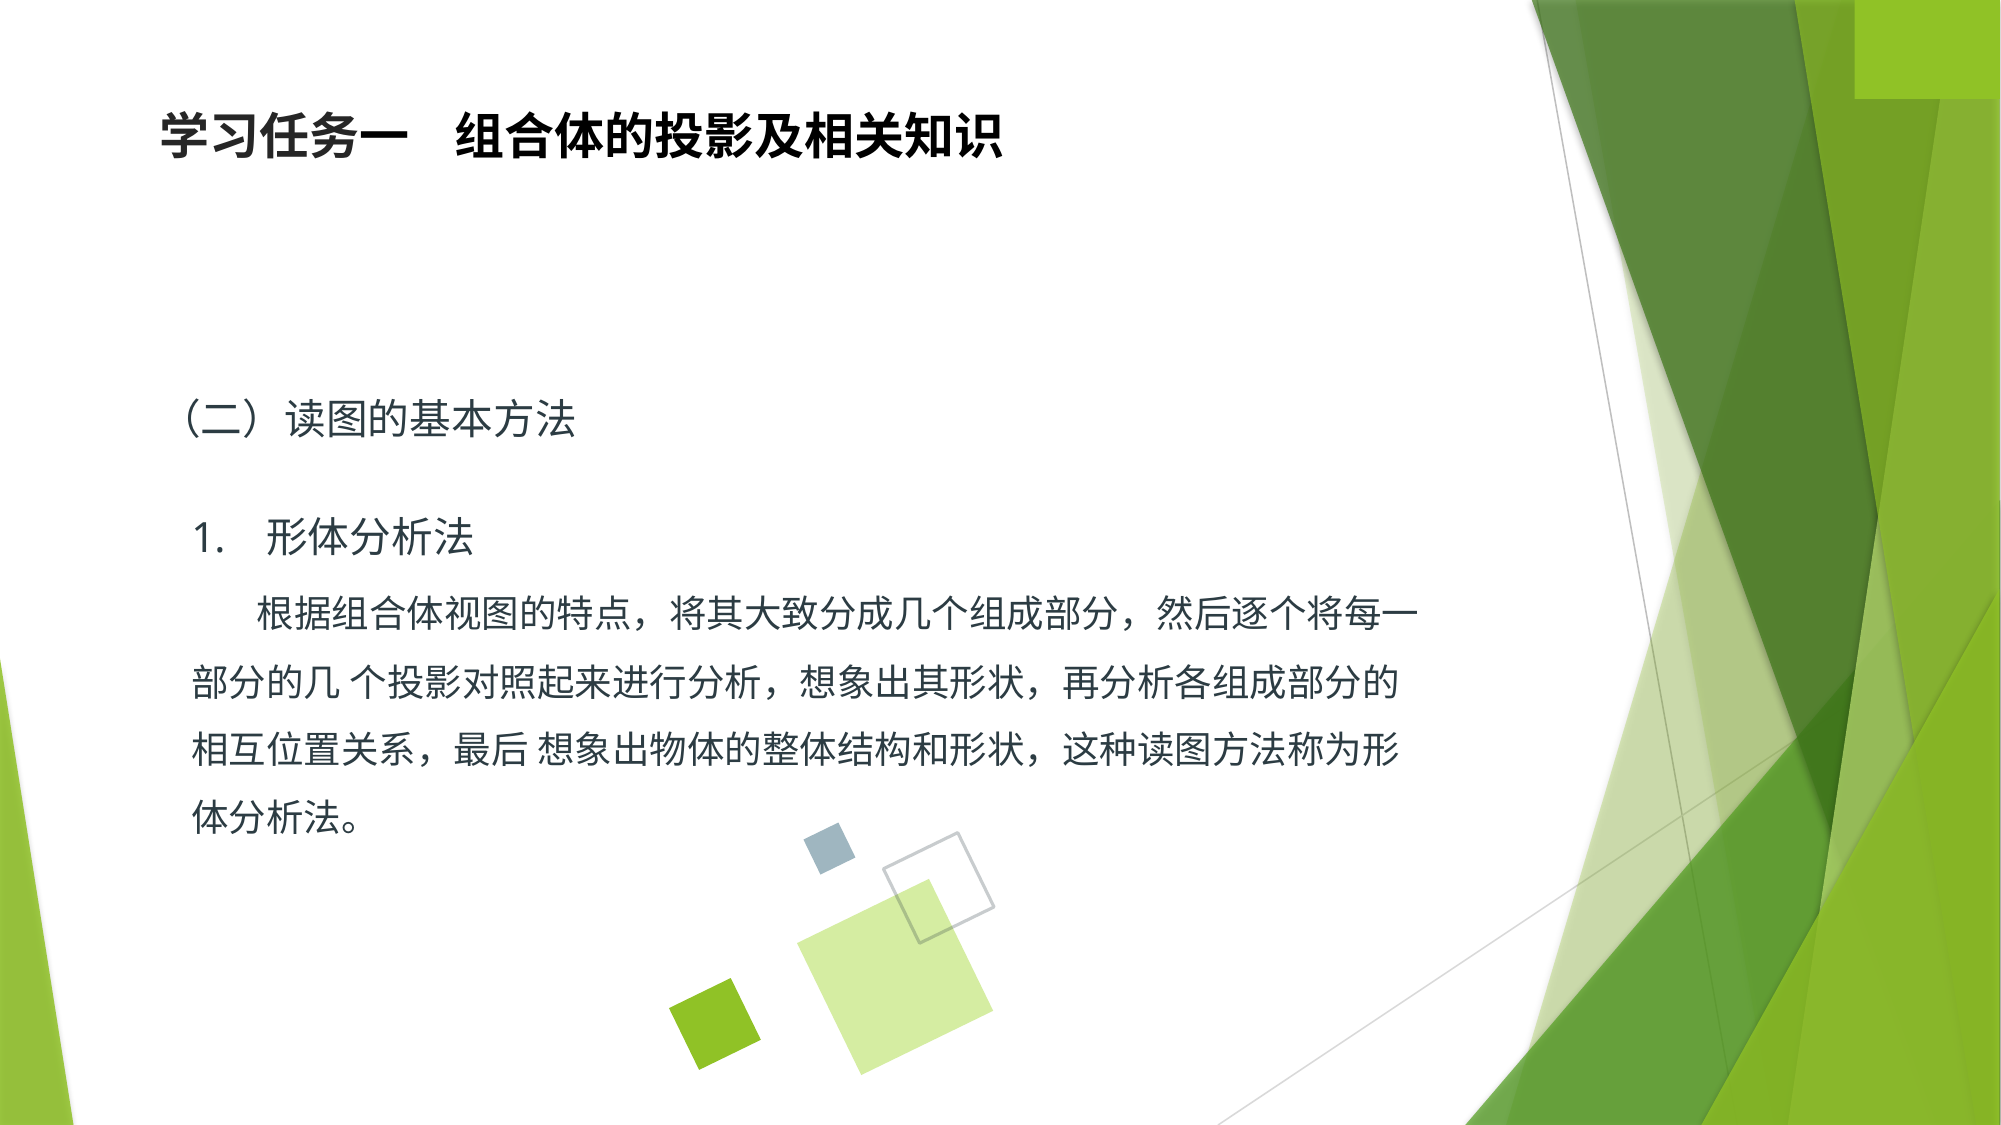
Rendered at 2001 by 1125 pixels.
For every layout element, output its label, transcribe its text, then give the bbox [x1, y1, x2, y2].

text_box （二）读图的基本方法 [144, 335, 1533, 450]
text_box 学习任务一 组合体的投影及相关知识 [144, 85, 1856, 216]
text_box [665, 820, 1000, 1082]
text_box 形体分析法 根据组合体视图的特点，将其大致分成几个组成部分，然后逐个将每一部分的几 个投影对照起来进行分析，想象出其形状，再分析各组成部分的相互位置关系，最后 想象出物体的整体结构和形状，这种读图方法称为形体分析法。 [176, 503, 1449, 914]
text_box [1853, 0, 2000, 100]
